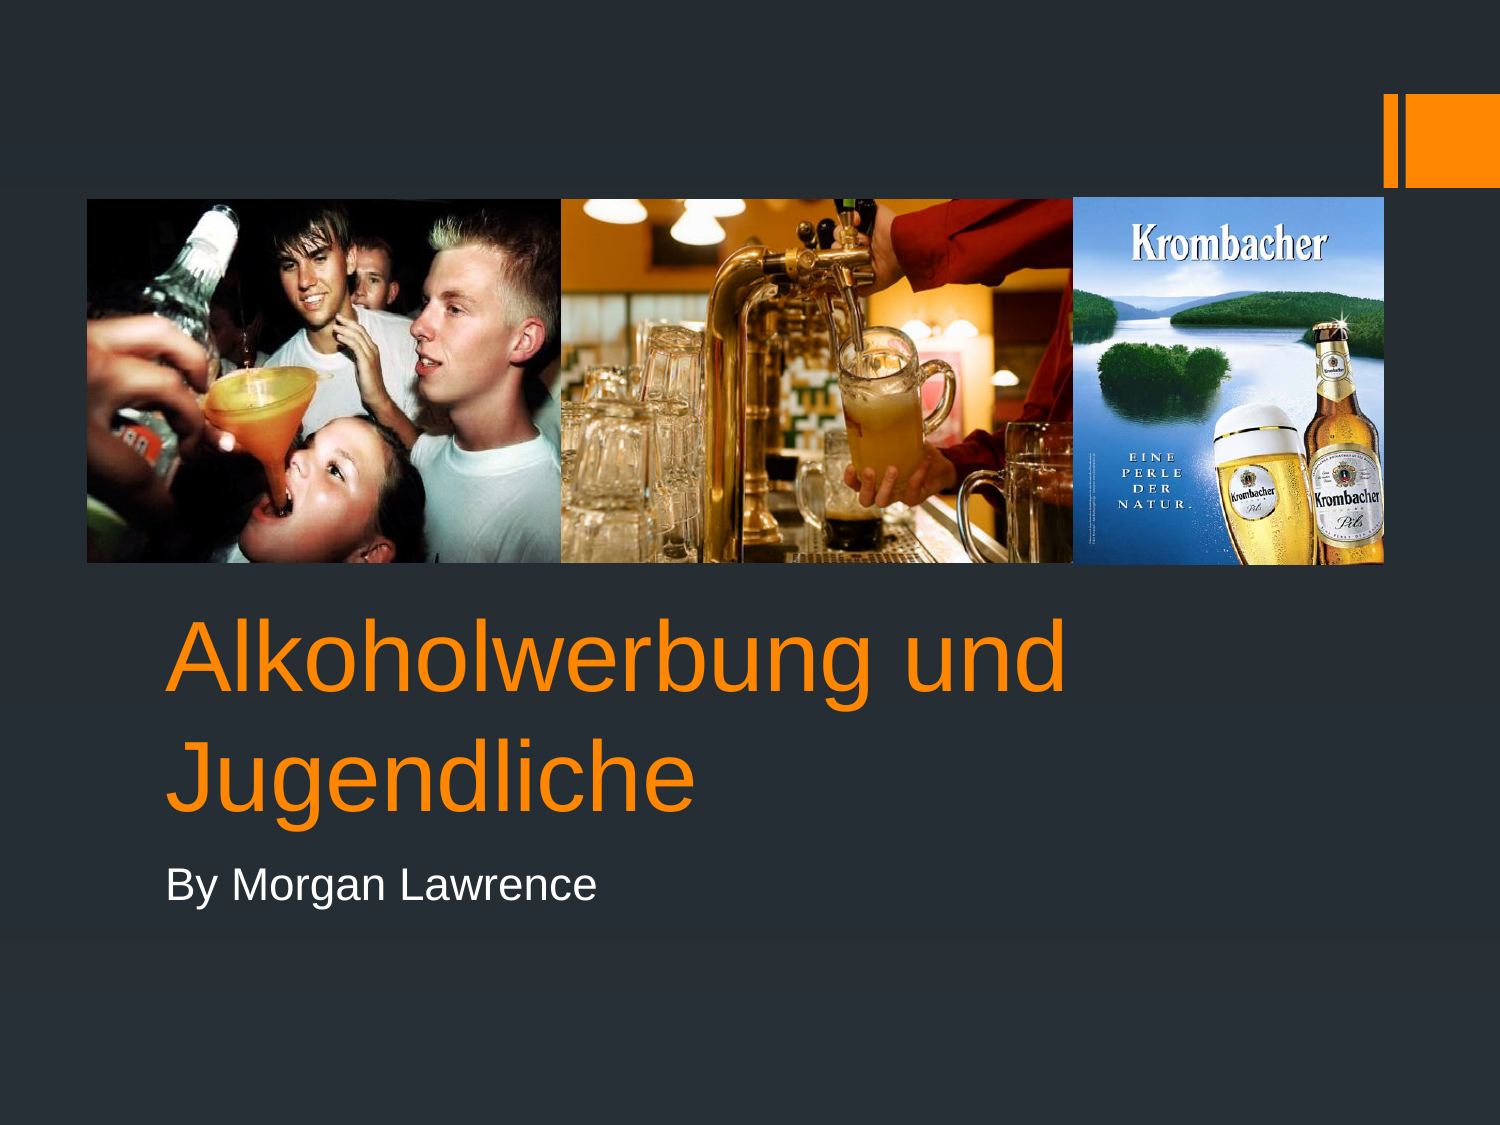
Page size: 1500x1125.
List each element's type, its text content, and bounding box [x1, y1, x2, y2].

subtitle By Morgan Lawrence [150, 847, 1350, 1036]
picture [86, 197, 1384, 566]
title Alkoholwerbung und Jugendliche [150, 573, 1350, 839]
